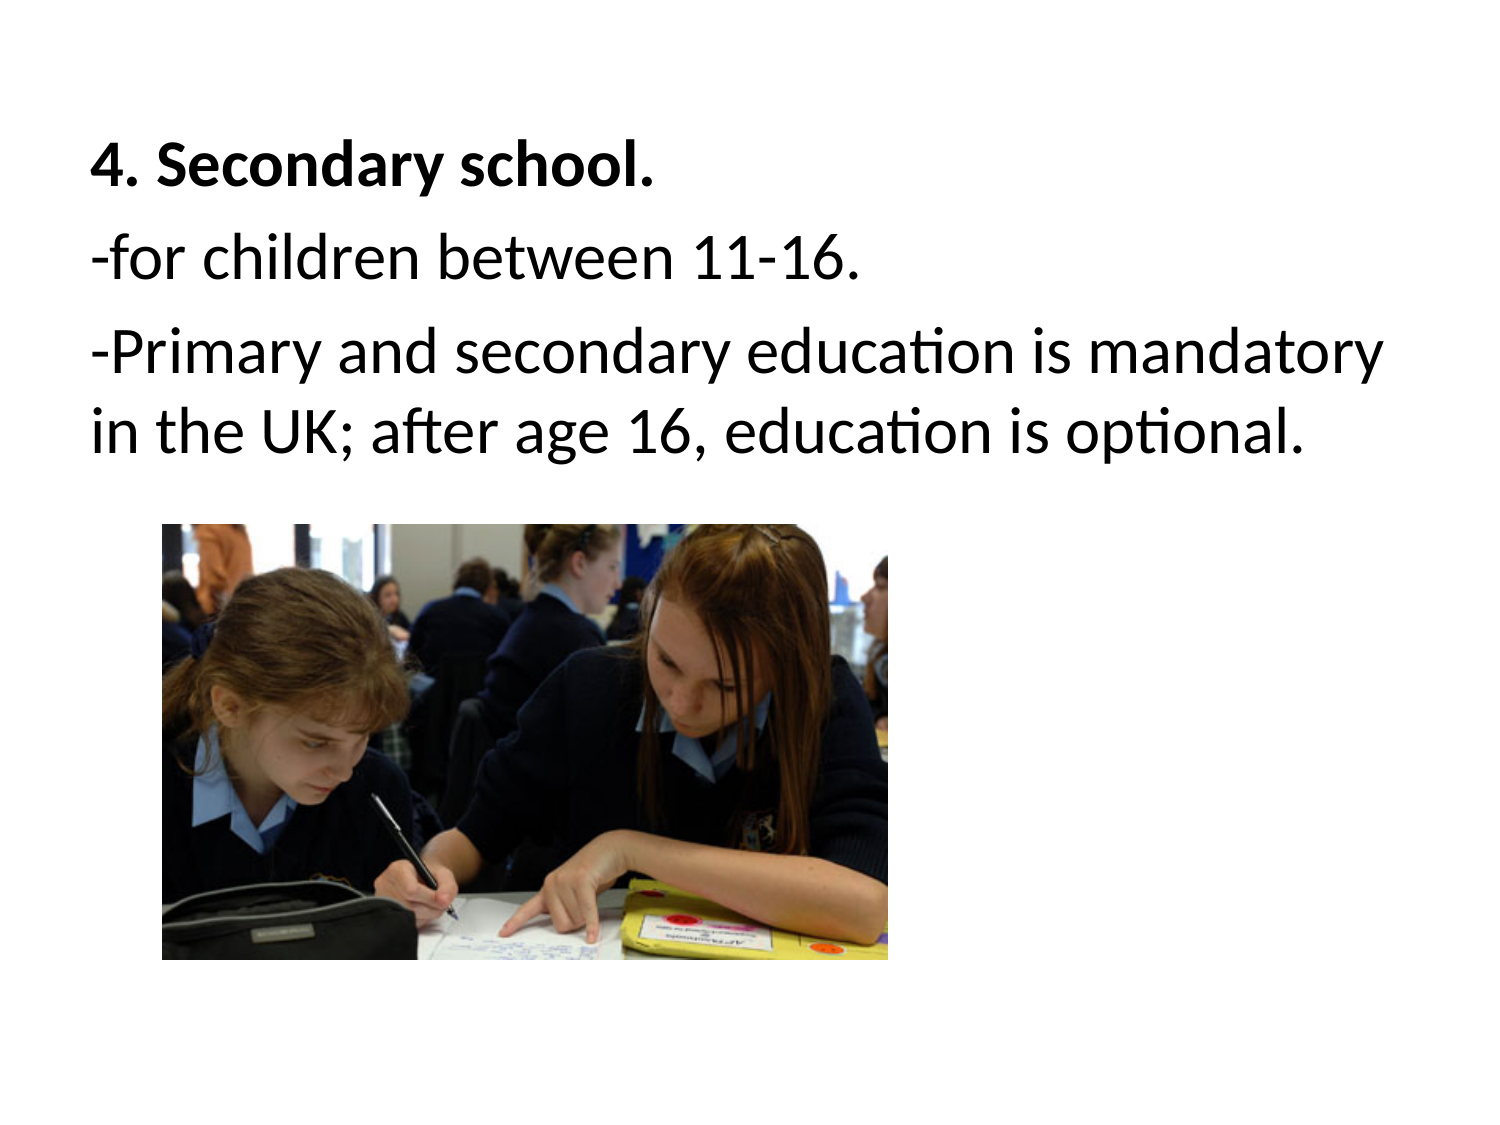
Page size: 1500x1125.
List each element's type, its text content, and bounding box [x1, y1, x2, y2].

picture [162, 524, 888, 961]
list 4. Secondary school. -for children between 11-16. -Primary and secondary education is mandatory in the UK; after age 16, education is optional. [75, 112, 1425, 1005]
